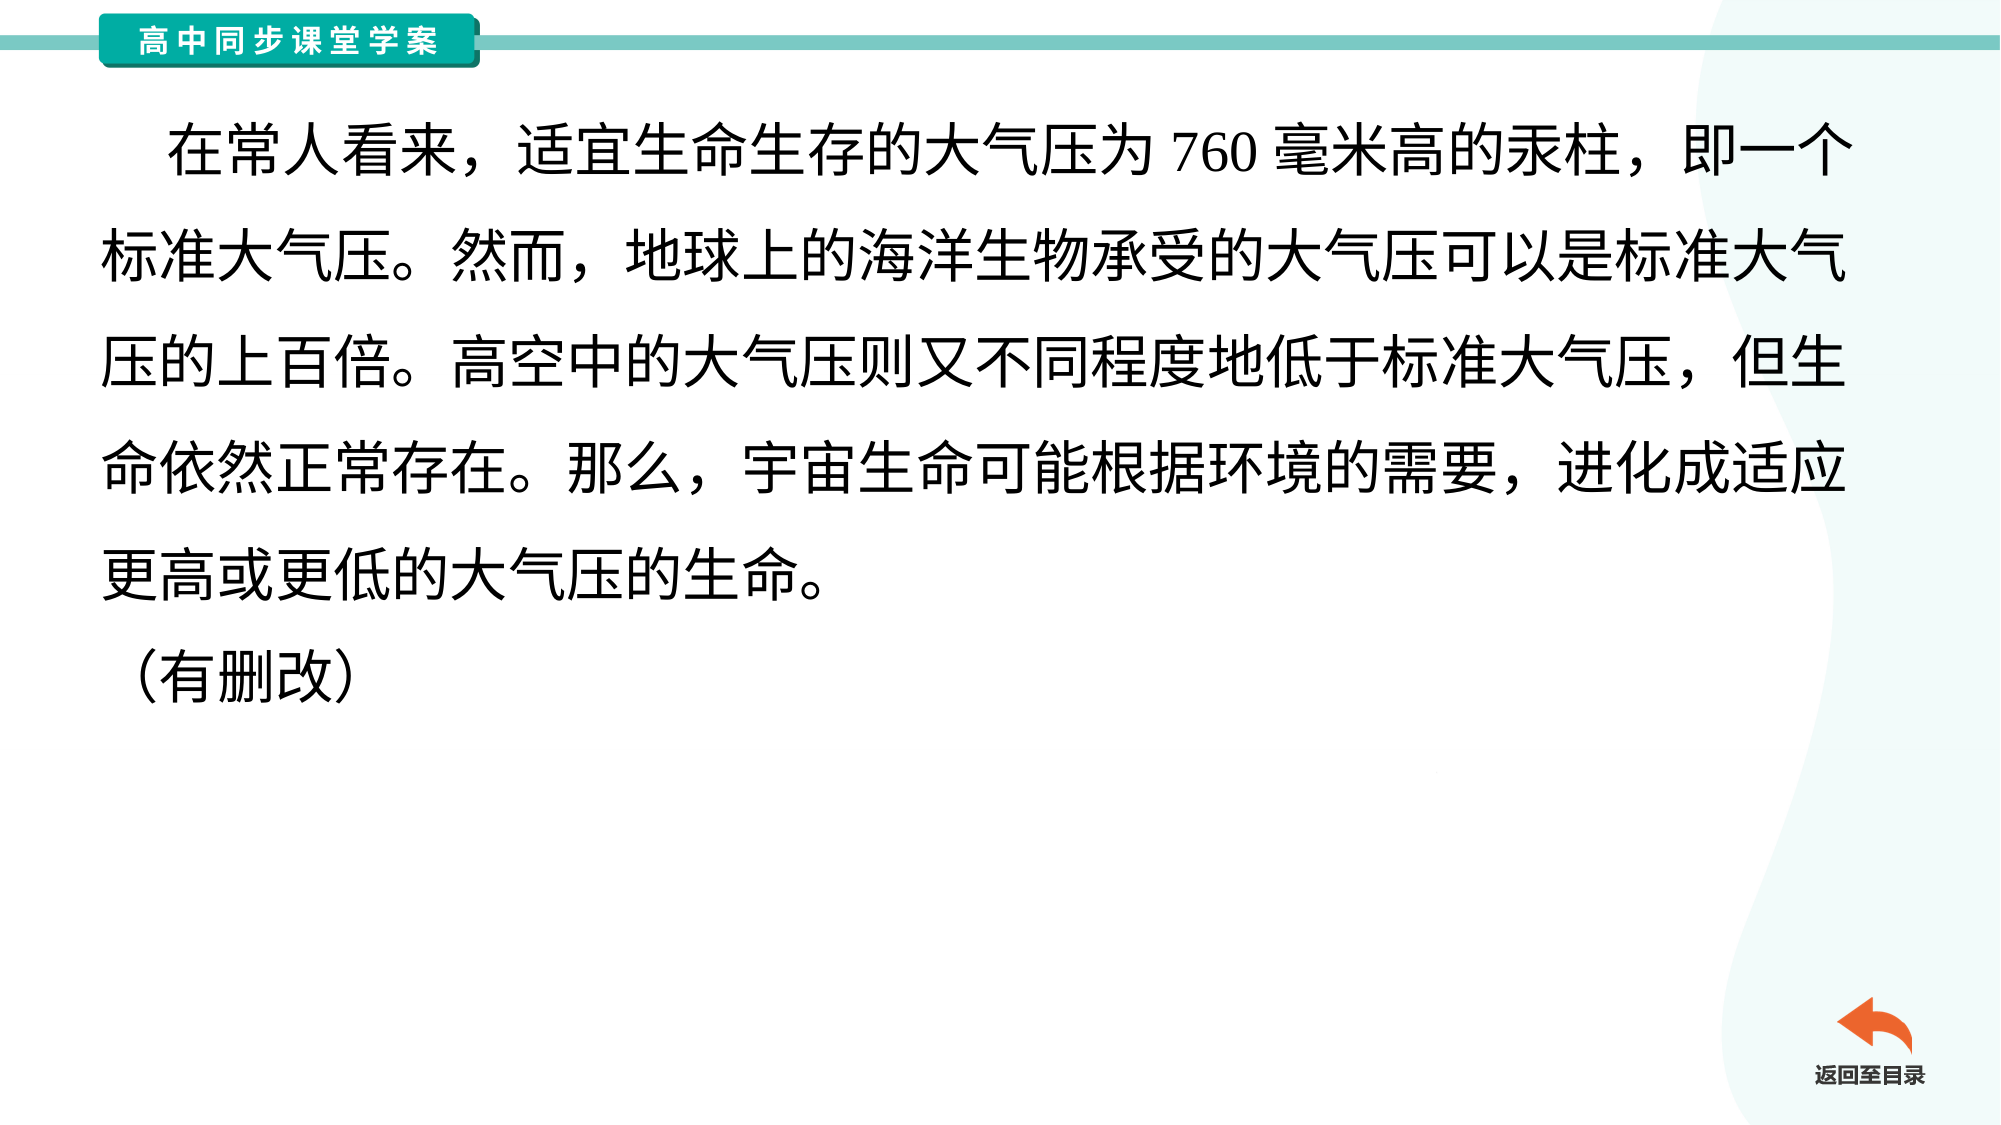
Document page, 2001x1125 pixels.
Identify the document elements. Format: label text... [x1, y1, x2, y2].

text_box 在常人看来，适宜生命生存的大气压为760毫米高的汞柱，即一个 标准大气压。然而，地球上的海洋生物承受的大气压可以是标准大气 压的上百倍。高空中的大气压则又不同程度地低于标准大气压，但生 命依然正常存在。那么，宇宙生命可能根据环境的需要，进化成适应 更高或更低的大气压的生命。 （有删改）#1.6.6 [100, 76, 1899, 699]
picture [0, 0, 2000, 1125]
